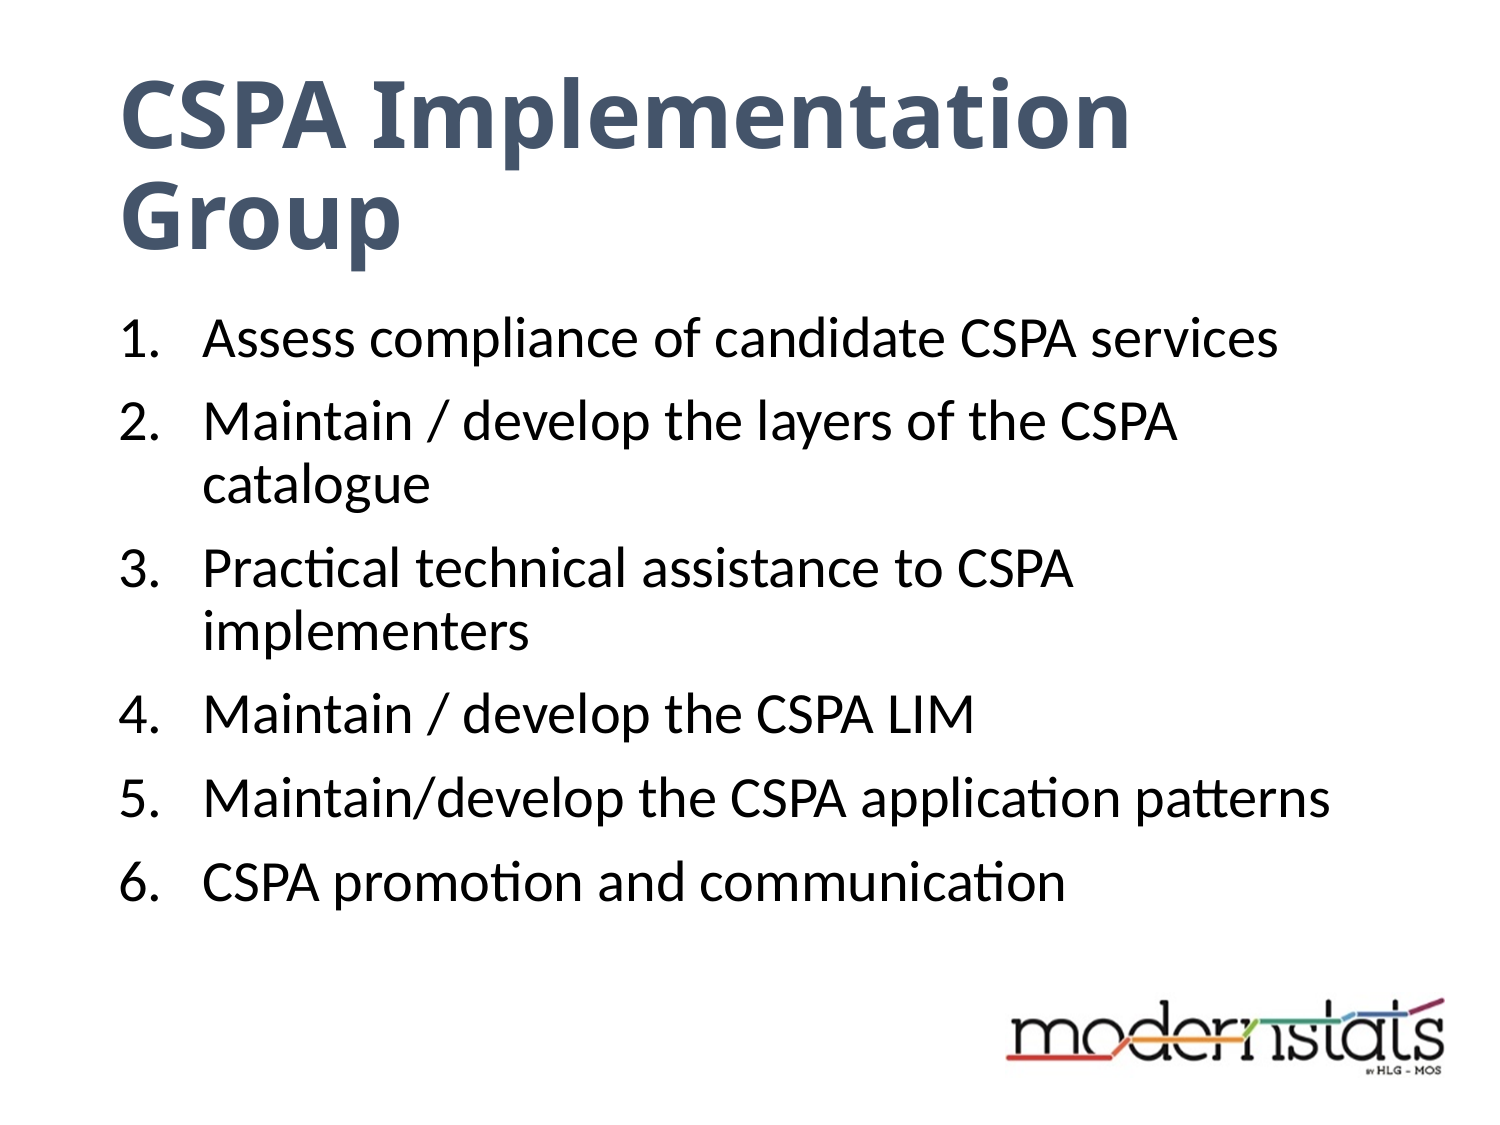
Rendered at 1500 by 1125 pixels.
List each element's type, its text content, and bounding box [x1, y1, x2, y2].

title CSPA Implementation Group [103, 59, 1397, 278]
list Assess compliance of candidate CSPA services Maintain / develop the layers of the CSPA catalogue Practical technical assistance to CSPA implementers Maintain / develop the CSPA LIM Maintain/develop the CSPA application patterns CSPA promotion and communication [103, 299, 1397, 971]
picture [1005, 992, 1445, 1078]
